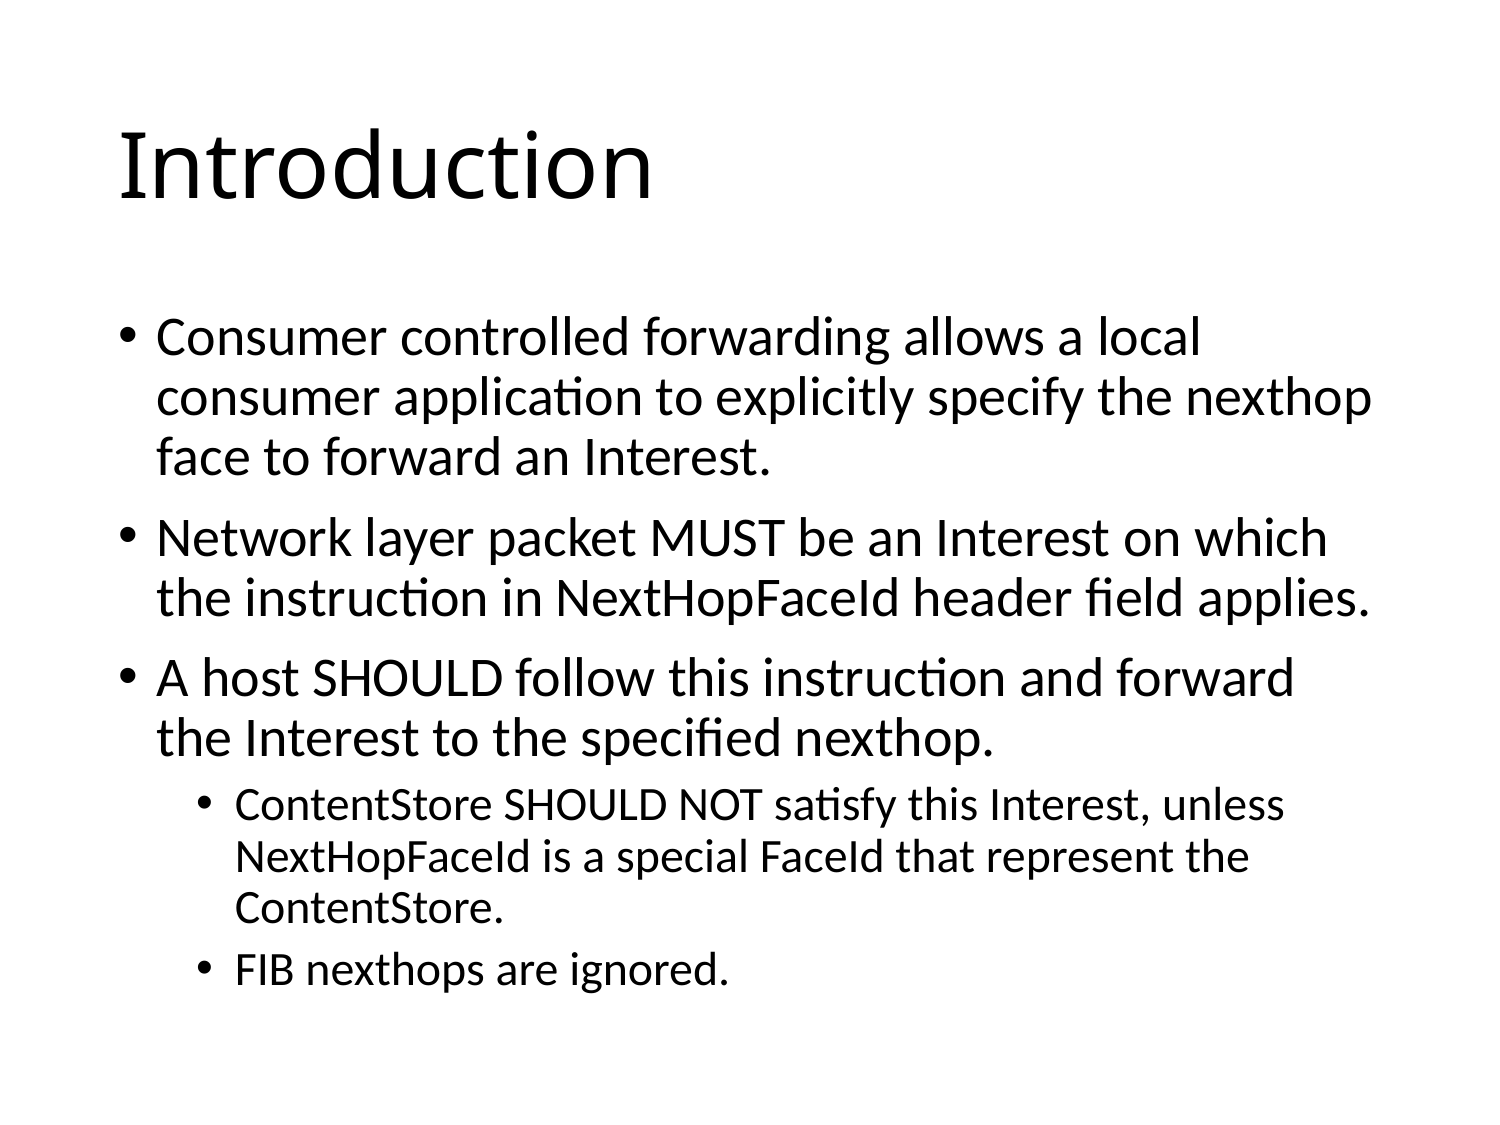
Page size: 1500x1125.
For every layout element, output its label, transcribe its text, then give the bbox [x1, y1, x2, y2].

list Consumer controlled forwarding allows a local consumer application to explicitly specify the nexthop face to forward an Interest. Network layer packet MUST be an Interest on which the instruction in NextHopFaceId header field applies. A host SHOULD follow this instruction and forward the Interest to the specified nexthop. ContentStore SHOULD NOT satisfy this Interest, unless NextHopFaceId is a special FaceId that represent the ContentStore. FIB nexthops are ignored. [103, 299, 1397, 1014]
title Introduction [103, 59, 1397, 278]
